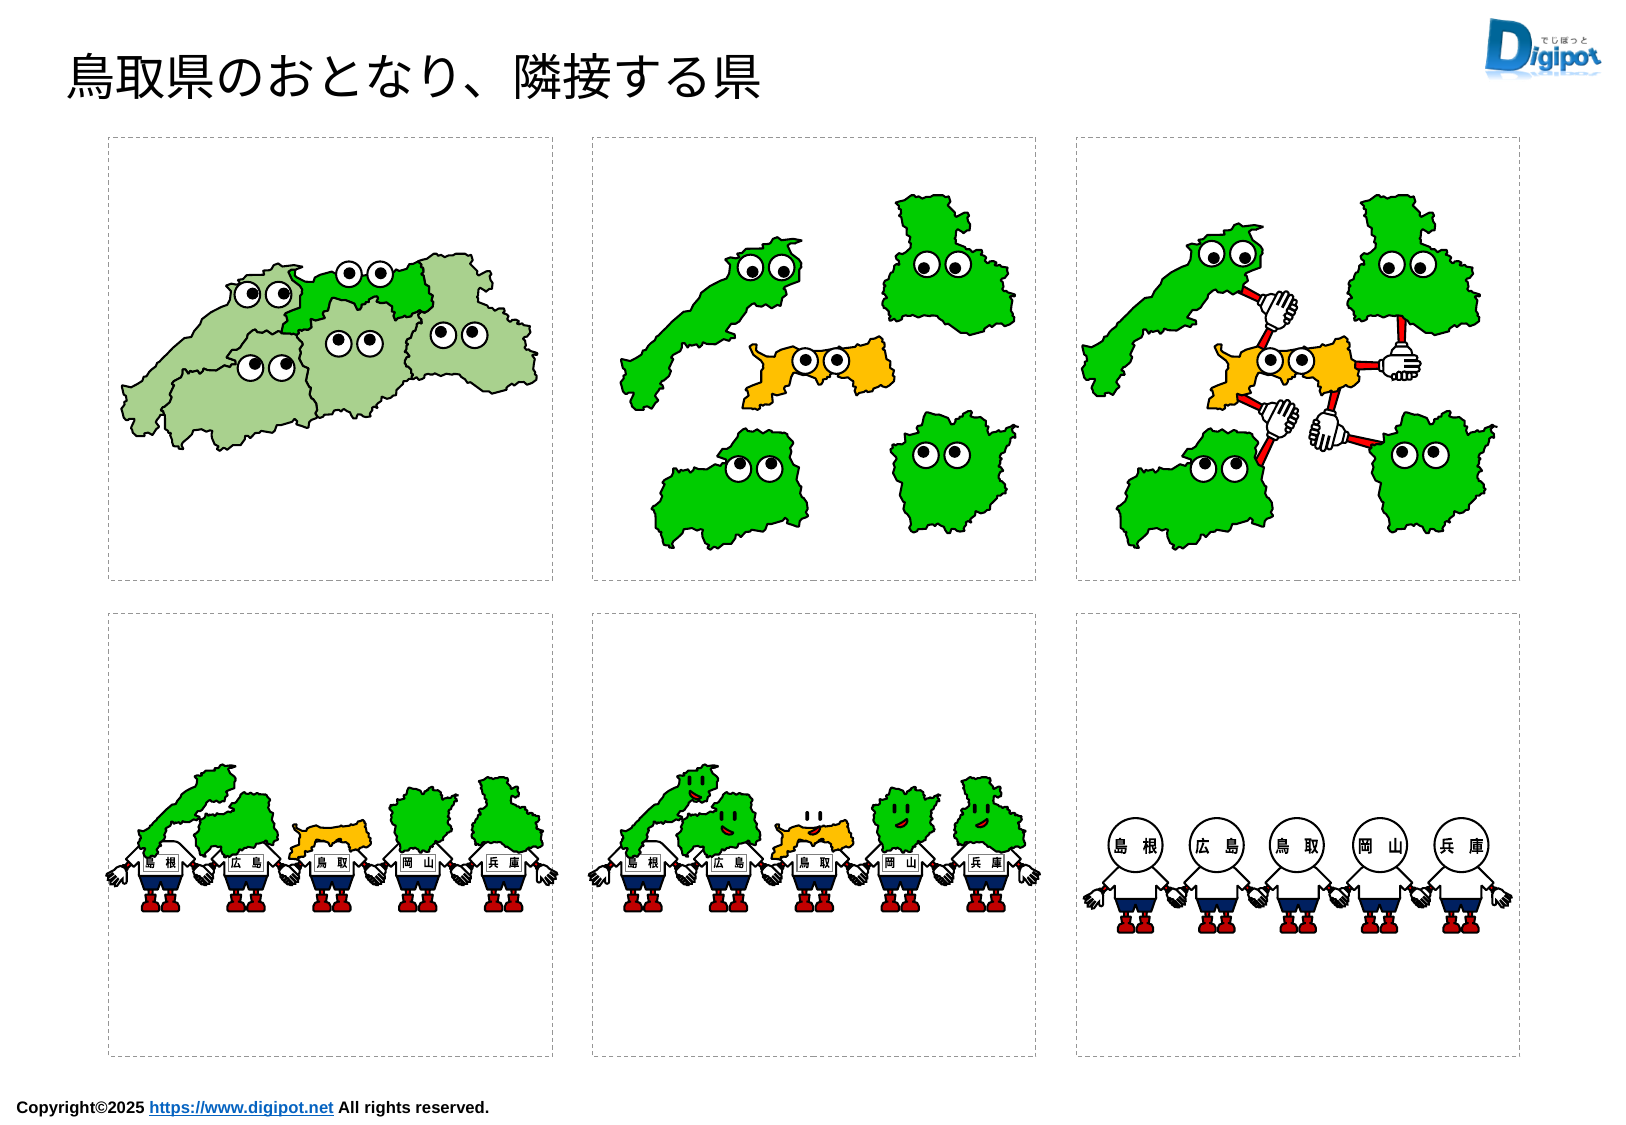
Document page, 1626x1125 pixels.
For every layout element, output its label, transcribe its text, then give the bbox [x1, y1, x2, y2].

text_box 鳥取県のおとなり、隣接する県 [50, 38, 777, 113]
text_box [620, 195, 1019, 550]
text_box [1081, 195, 1498, 550]
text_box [1084, 817, 1511, 933]
picture [1485, 18, 1602, 82]
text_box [121, 253, 538, 451]
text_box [589, 764, 1039, 912]
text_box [107, 764, 556, 912]
